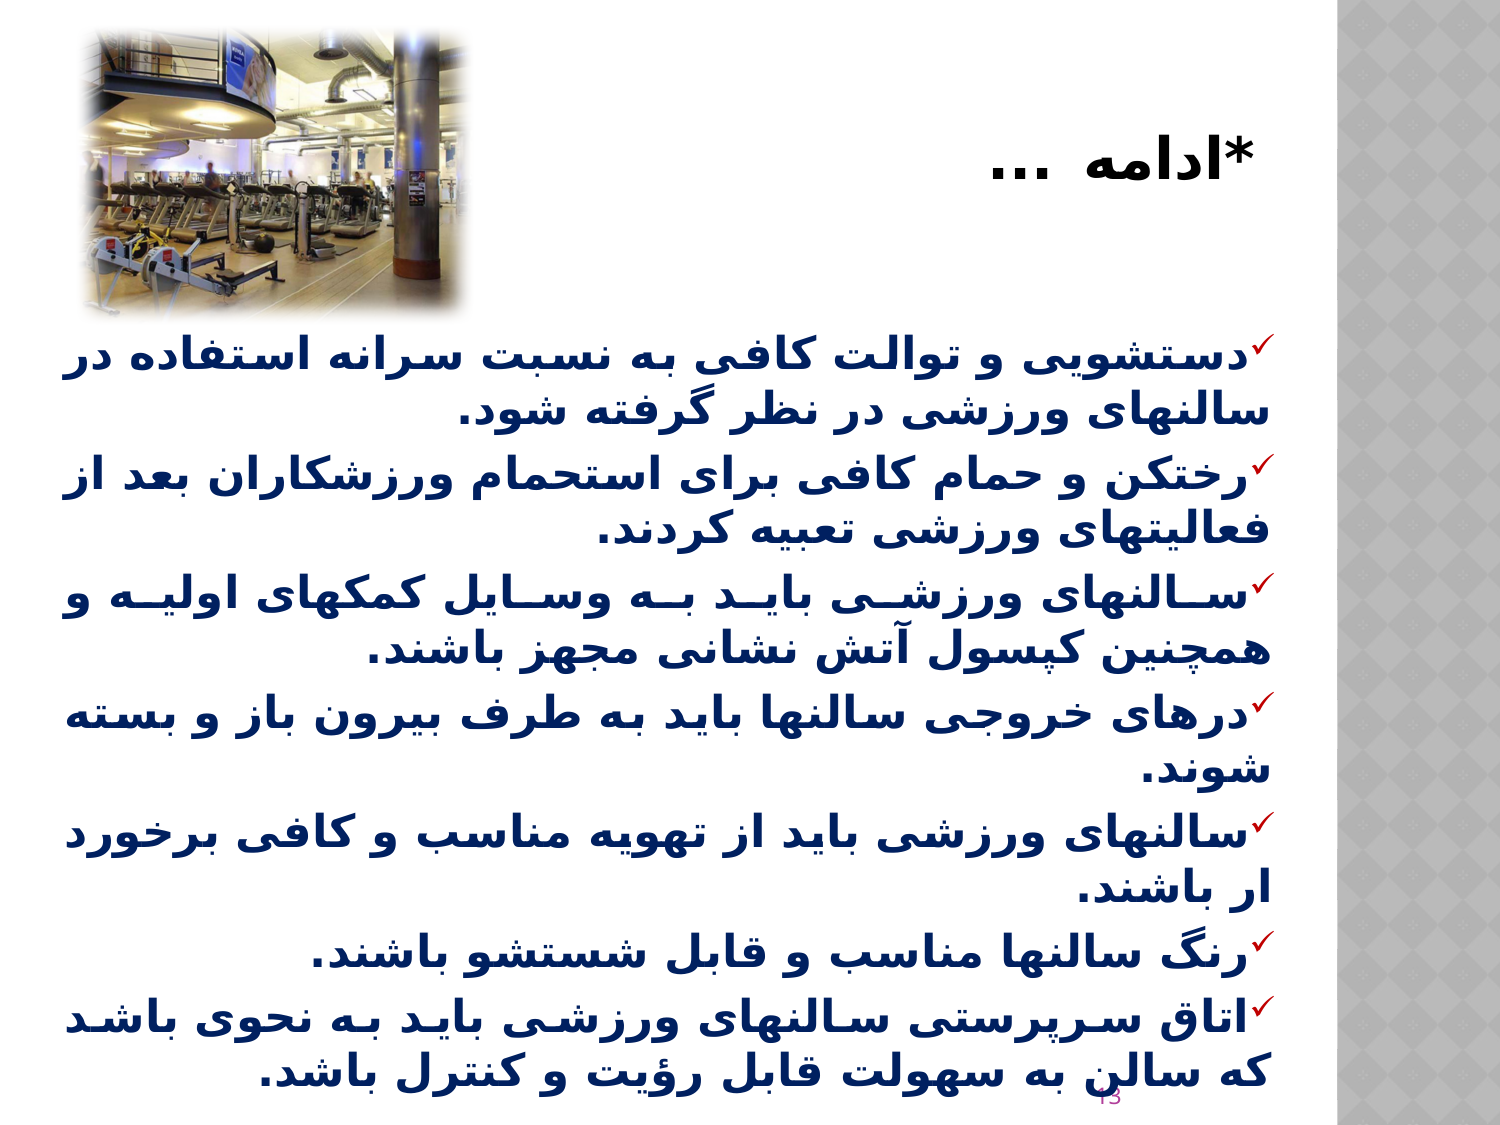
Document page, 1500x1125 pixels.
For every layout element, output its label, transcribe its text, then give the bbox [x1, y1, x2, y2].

title *ادامه ... [480, 52, 1263, 240]
list دستشویی و توالت کافی به نسبت سرانه استفاده در سالنهای ورزشی در نظر گرفته شود. رختکن و حمام کافی برای استحمام ورزشکاران بعد از فعالیتهای ورزشی تعبیه کردند. سالنهای ورزشی باید به وسایل کمکهای اولیه و همچنین کپسول آتش نشانی مجهز باشند. درهای خروجی سالنها باید به طرف بیرون باز و بسته شوند. سالنهای ورزشی باید از تهویه مناسب و کافی برخورد ار باشند. رنگ سالنها مناسب و قابل شستشو باشند. اتاق سرپرستی سالنهای ورزشی باید به نحوی باشد که سالن به سهولت قابل رؤیت و کنترل باشد. [50, 317, 1288, 1113]
picture [74, 24, 476, 326]
slide_number 13 [1025, 1075, 1122, 1113]
